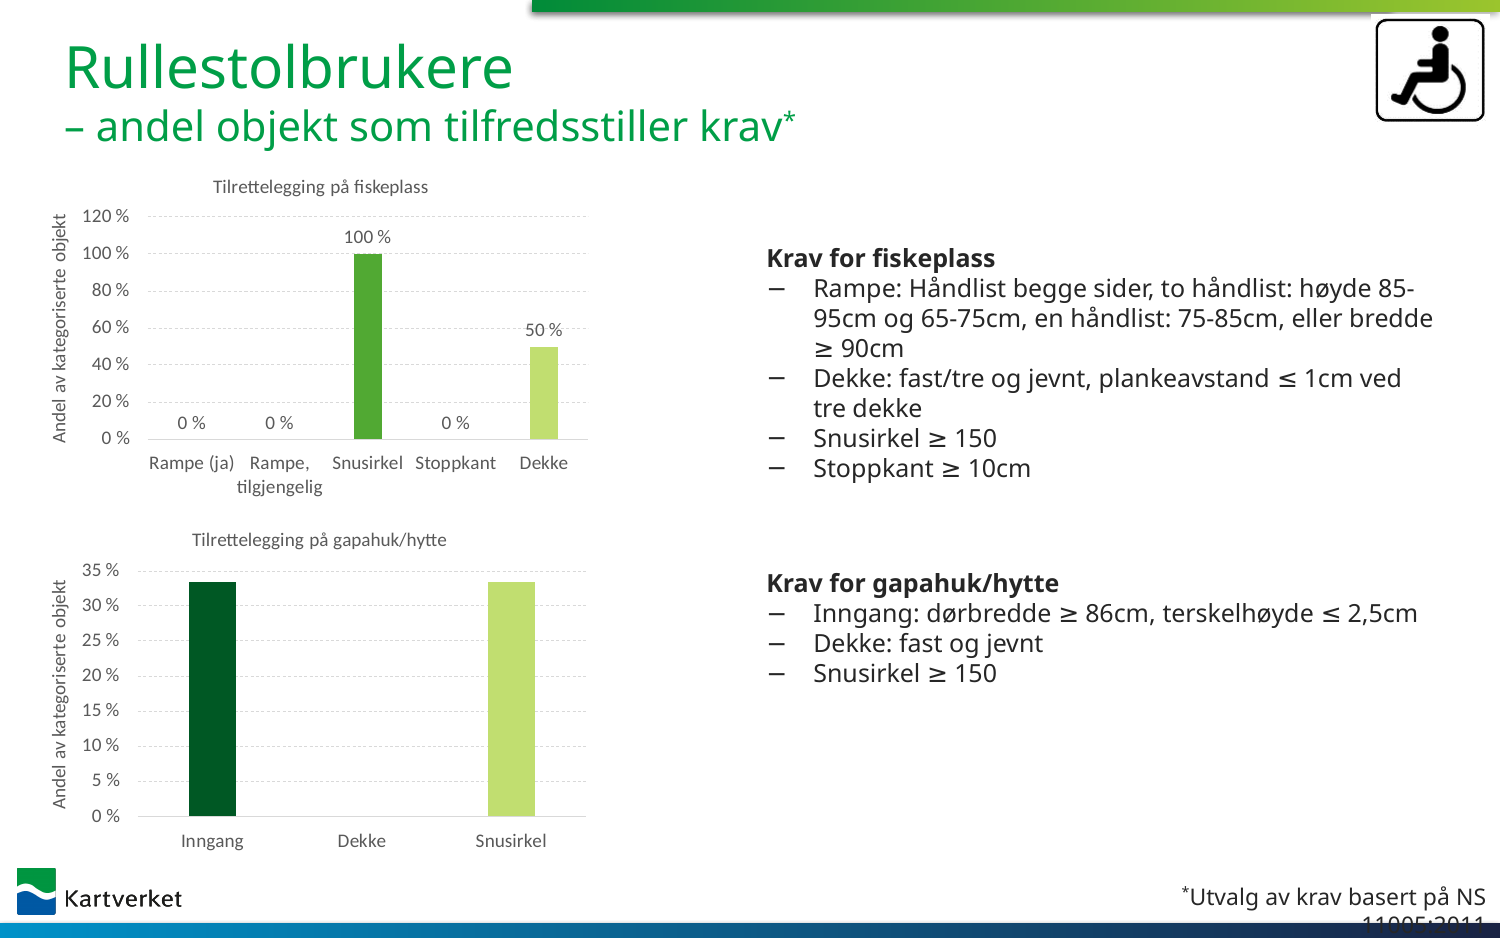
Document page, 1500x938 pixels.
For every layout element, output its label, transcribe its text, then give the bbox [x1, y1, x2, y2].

picture [41, 166, 599, 505]
picture [1371, 13, 1491, 127]
text_box Rullestolbrukere – andel objekt som tilfredsstiller krav* [49, 29, 1431, 158]
text_box *Utvalg av krav basert på NS 11005:2011 [1068, 873, 1500, 938]
text_box Krav for gapahuk/hytte Inngang: dørbredde ≥ 86cm, terskelhøyde ≤ 2,5cm Dekke: fast og jevnt Snusirkel ≥ 150 [751, 560, 1452, 695]
picture [41, 520, 597, 859]
text_box Krav for fiskeplass Rampe: Håndlist begge sider, to håndlist: høyde 85-95cm og 65-75cm, en håndlist: 75-85cm, eller bredde ≥ 90cm Dekke: fast/tre og jevnt, plankeavstand ≤ 1cm ved tre dekke Snusirkel ≥ 150 Stoppkant ≥ 10cm [751, 235, 1452, 490]
